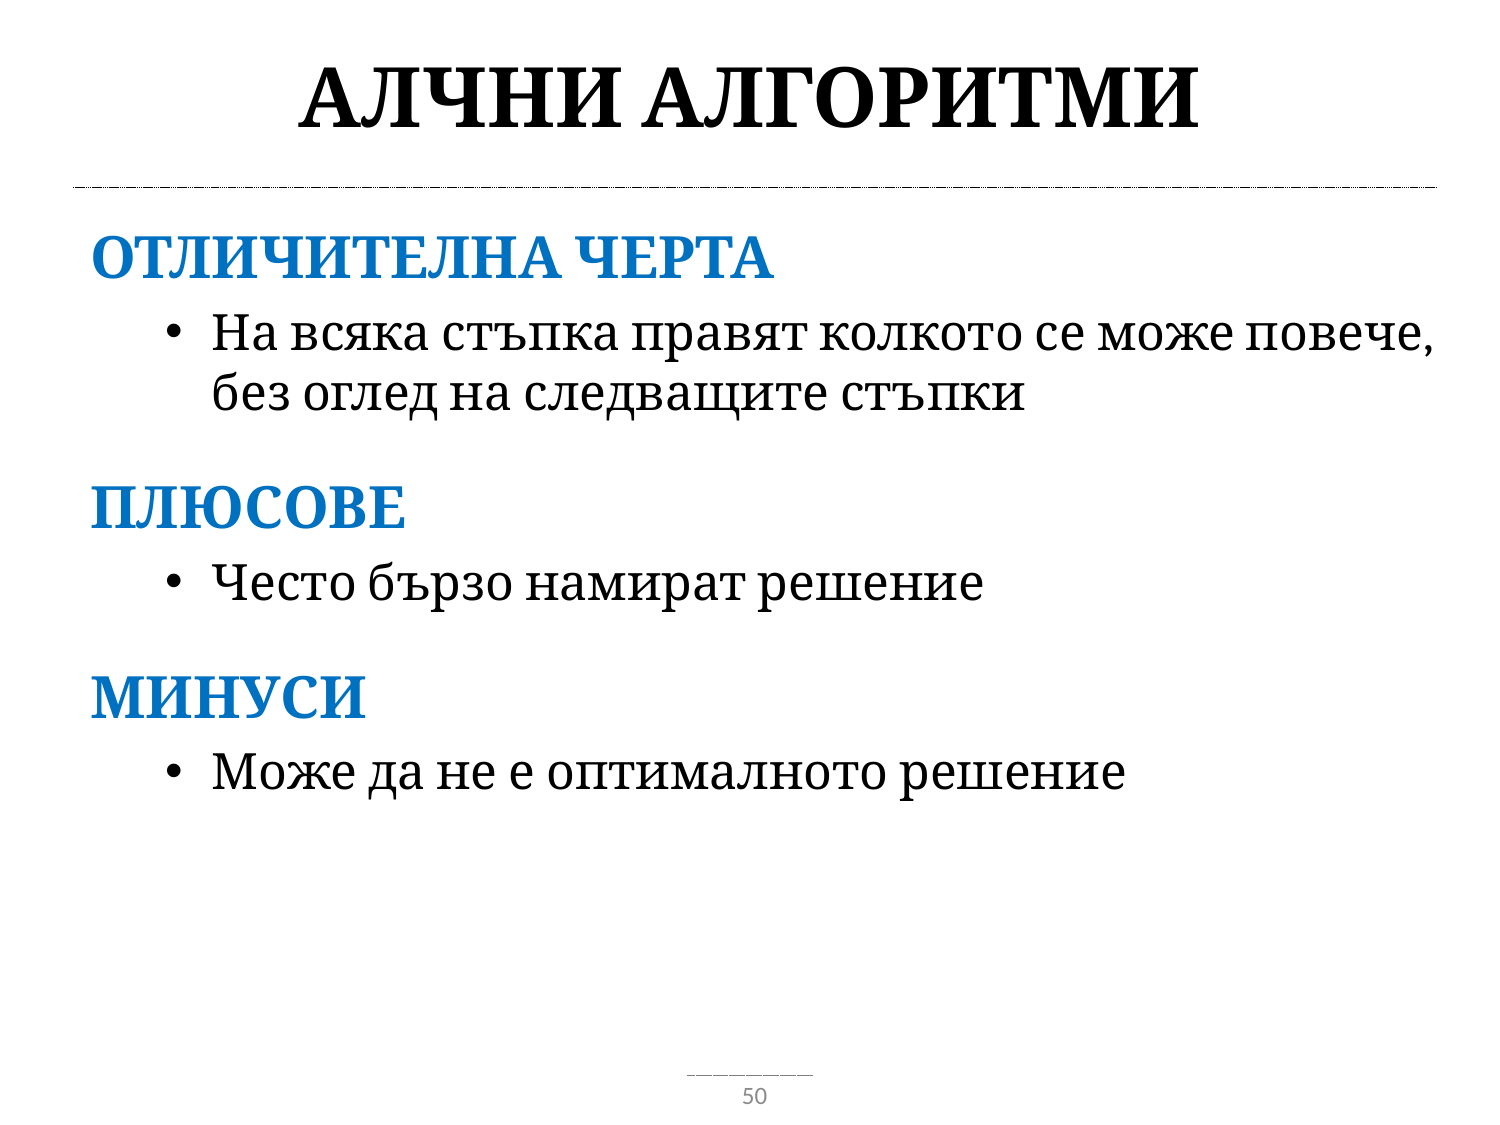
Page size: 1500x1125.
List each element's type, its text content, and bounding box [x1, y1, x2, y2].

slide_number 50 [579, 1065, 930, 1125]
title Алчни алгоритми [0, 0, 1500, 188]
list Отличителна черта На всяка стъпка правят колкото се може повече, без оглед на следващите стъпки Плюсове Често бързо намират решение Минуси Може да не е оптималното решение [75, 212, 1450, 1063]
